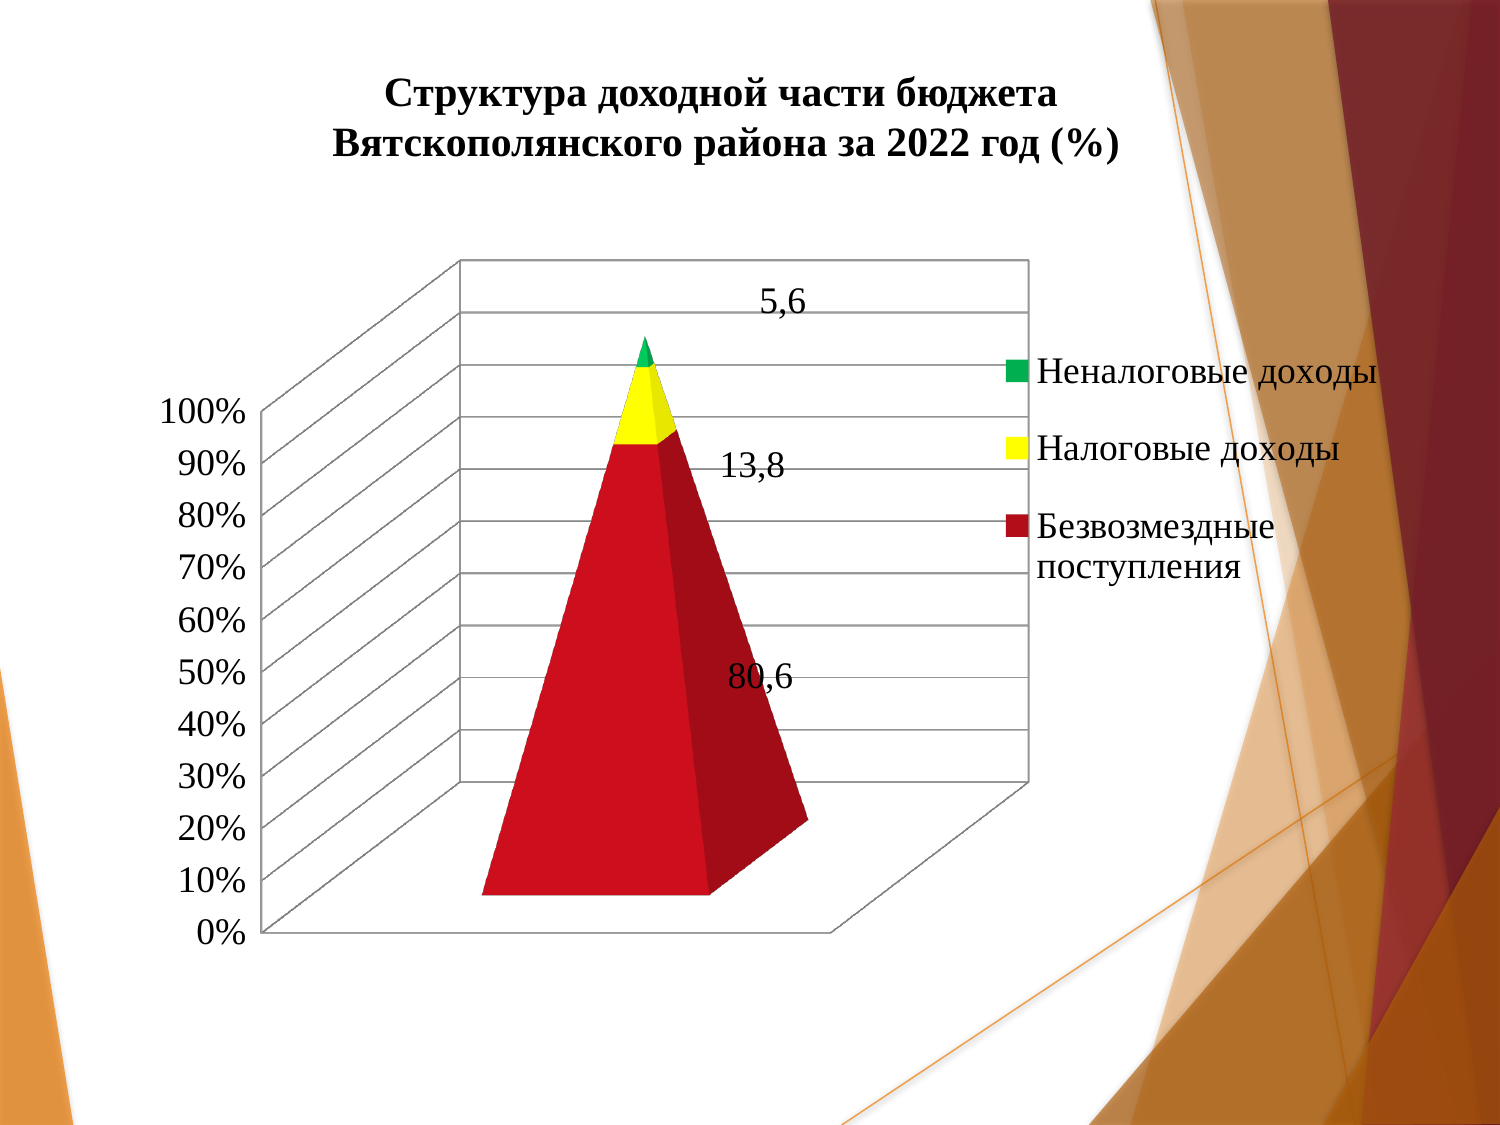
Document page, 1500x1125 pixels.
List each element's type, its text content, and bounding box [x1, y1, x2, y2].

title Структура доходной части бюджета Вятскополянского района за 2022 год (%) [41, 19, 1412, 173]
chart [135, 219, 1400, 1018]
